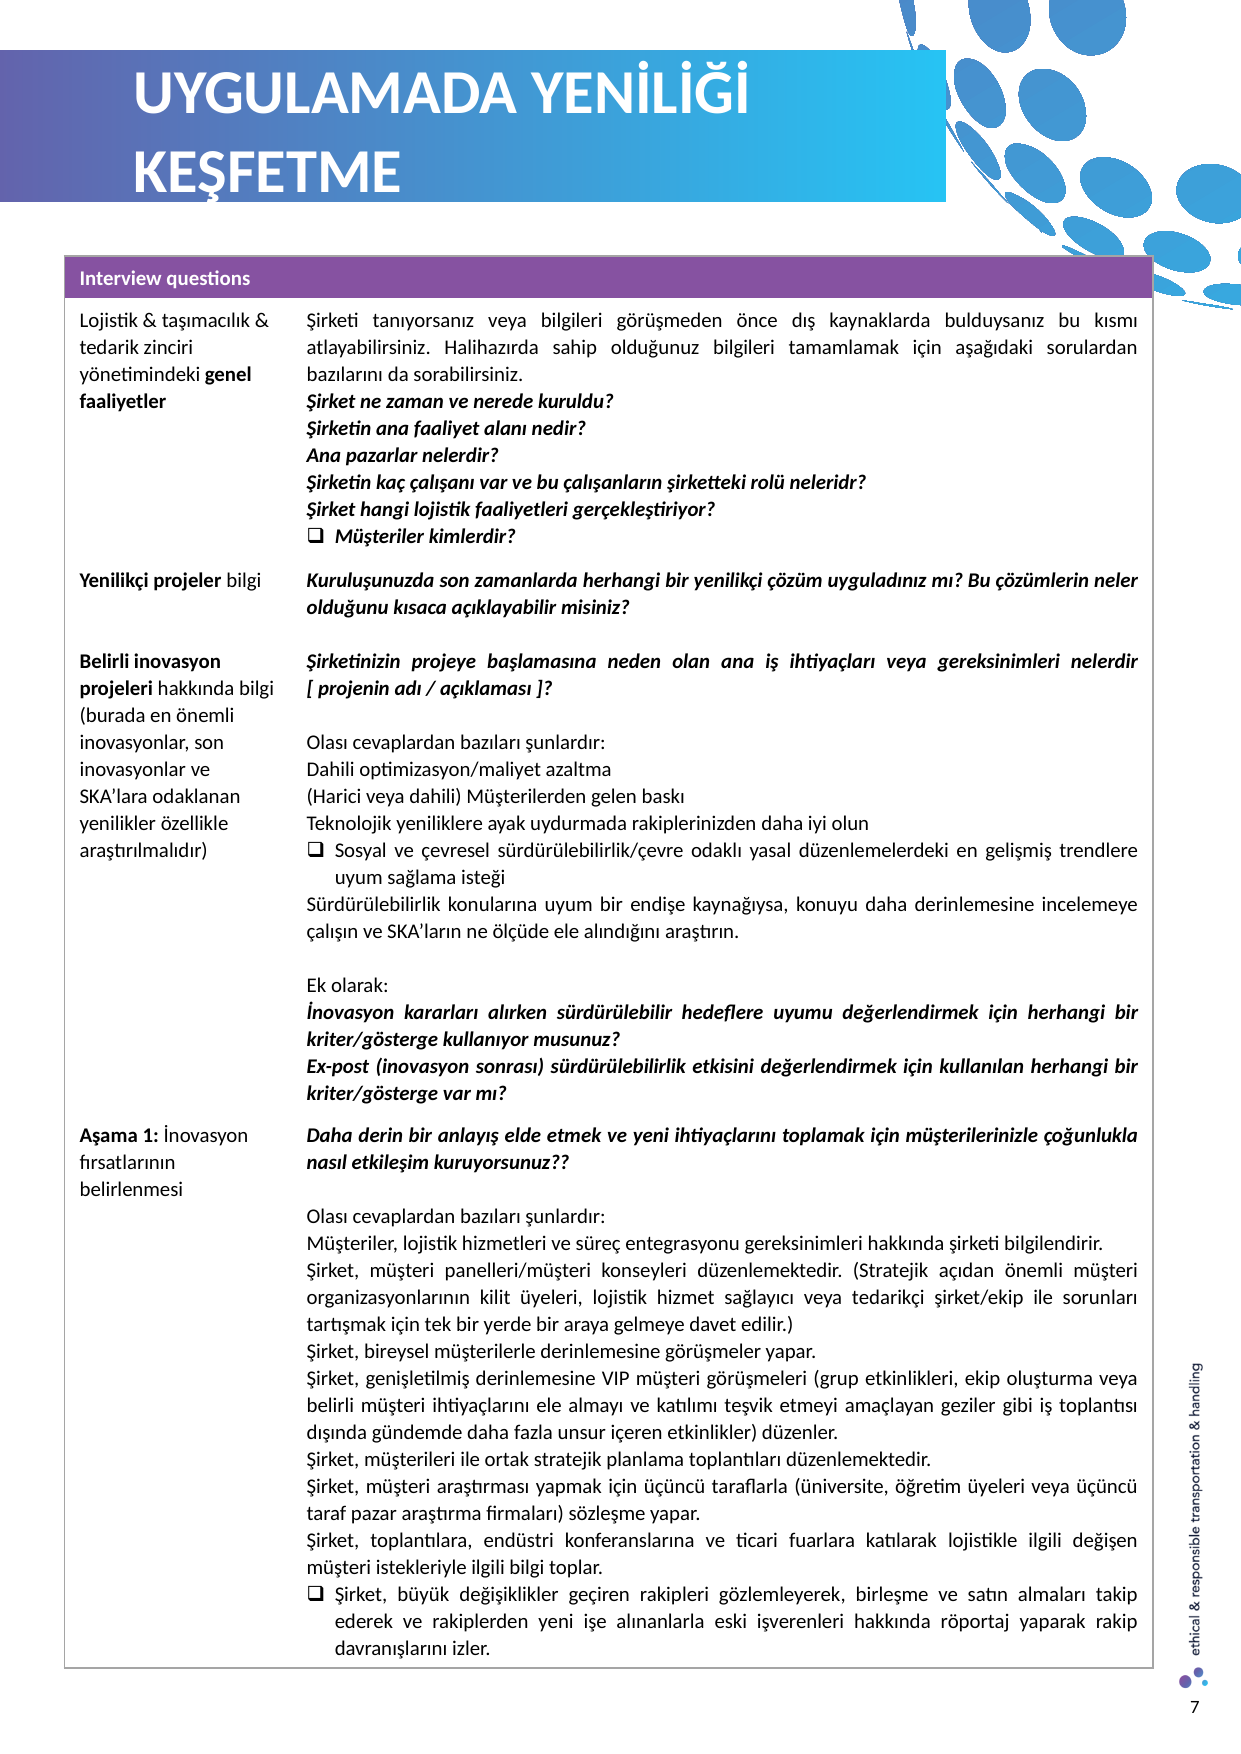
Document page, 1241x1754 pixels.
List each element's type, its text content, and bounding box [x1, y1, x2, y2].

table_cell Daha derin bir anlayış elde etmek ve yeni ihtiyaçlarını toplamak için müşterilerinizle çoğunlukla nasıl etkileşim kuruyorsunuz?? Olası cevaplardan bazıları şunlardır: Müşteriler, lojistik hizmetleri ve süreç entegrasyonu gereksinimleri hakkında şirketi bilgilendirir. Şirket, müşteri panelleri/müşteri konseyleri düzenlemektedir. (Stratejik açıdan önemli müşteri organizasyonlarının kilit üyeleri, lojistik hizmet sağlayıcı veya tedarikçi şirket/ekip ile sorunları tartışmak için tek bir yerde bir araya gelmeye davet edilir.) Şirket, bireysel müşterilerle derinlemesine görüşmeler yapar. Şirket, genişletilmiş derinlemesine VIP müşteri görüşmeleri (grup etkinlikleri, ekip oluşturma veya belirli müşteri ihtiyaçlarını ele almayı ve katılımı teşvik etmeyi amaçlayan geziler gibi iş toplantısı dışında gündemde daha fazla unsur içeren etkinlikler) düzenler. Şirket, müşterileri ile ortak stratejik planlama toplantıları düzenlemektedir. Şirket, müşteri araştırması yapmak için üçüncü taraflarla (üniversite, öğretim üyeleri veya üçüncü taraf pazar araştırma firmaları) sözleşme yapar. Şirket, toplantılara, endüstri konferanslarına ve ticari fuarlara katılarak lojistikle ilgili değişen müşteri istekleriyle ilgili bilgi toplar. Şirket, büyük değişiklikler geçiren rakipleri gözlemleyerek, birleşme ve satın almaları takip ederek ve rakiplerden yeni işe alınanlarla eski işverenleri hakkında röportaj yaparak rakip davranışlarını izler. [292, 1113, 1152, 1667]
text_box [1018, 69, 1087, 141]
slide_number 7 [1153, 1676, 1215, 1736]
table_header Interview questions [65, 257, 1152, 298]
text_box [946, 80, 951, 110]
table_cell Belirli inovasyon projeleri hakkında bilgi (burada en önemli inovasyonlar, son inovasyonlar ve SKA’lara odaklanan yenilikler özellikle araştırılmalıdır) [65, 639, 292, 1113]
text_box [899, 0, 916, 50]
table_cell Yenilikçi projeler bilgi [65, 558, 292, 639]
list UYGULAMADA YENİLİĞİ KEŞFETME [0, 50, 946, 202]
text_box [1182, 300, 1233, 310]
text_box [1004, 143, 1066, 203]
text_box [1203, 283, 1241, 306]
text_box [1049, 0, 1127, 56]
table_cell Şirketinizin projeye başlamasına neden olan ana iş ihtiyaçları veya gereksinimleri nelerdir [ projenin adı / açıklaması ]? Olası cevaplardan bazıları şunlardır: Dahili optimizasyon/maliyet azaltma (Harici veya dahili) Müşterilerden gelen baskı Teknolojik yeniliklere ayak uydurmada rakiplerinizden daha iyi olun Sosyal ve çevresel sürdürülebilirlik/çevre odaklı yasal düzenlemelerdeki en gelişmiş trendlere uyum sağlama isteği Sürdürülebilirlik konularına uyum bir endişe kaynağıysa, konuyu daha derinlemesine incelemeye çalışın ve SKA’ların ne ölçüde ele alındığını araştırın. Ek olarak: İnovasyon kararları alırken sürdürülebilir hedeflere uyumu değerlendirmek için herhangi bir kriter/gösterge kullanıyor musunuz? Ex-post (inovasyon sonrası) sürdürülebilirlik etkisini değerlendirmek için kullanılan herhangi bir kriter/gösterge var mı? [292, 639, 1152, 1113]
text_box [1080, 157, 1152, 218]
text_box [1143, 231, 1211, 273]
table_cell Aşama 1: İnovasyon fırsatlarının belirlenmesi [65, 1113, 292, 1667]
picture [1179, 1357, 1217, 1680]
text_box [946, 119, 1056, 236]
table_cell Lojistik & taşımacılık & tedarik zinciri yönetimindeki genel faaliyetler [65, 298, 292, 558]
table_cell Şirketi tanıyorsanız veya bilgileri görüşmeden önce dış kaynaklarda bulduysanız bu kısmı atlayabilirsiniz. Halihazırda sahip olduğunuz bilgileri tamamlamak için aşağıdaki sorulardan bazılarını da sorabilirsiniz. Şirket ne zaman ve nerede kuruldu? Şirketin ana faaliyet alanı nedir? Ana pazarlar nelerdir? Şirketin kaç çalışanı var ve bu çalışanların şirketteki rolü neleridr? Şirket hangi lojistik faaliyetleri gerçekleştiriyor? Müşteriler kimlerdir? [292, 298, 1152, 558]
text_box [1154, 274, 1186, 296]
text_box [954, 58, 1006, 128]
text_box [1062, 245, 1086, 255]
table_cell Kuruluşunuzda son zamanlarda herhangi bir yenilikçi çözüm uyguladınız mı? Bu çözümlerin neler olduğunu kısaca açıklayabilir misiniz? [292, 558, 1152, 639]
text_box [917, 44, 930, 50]
text_box [1176, 164, 1241, 224]
text_box [1063, 216, 1124, 255]
text_box [968, 0, 1031, 53]
